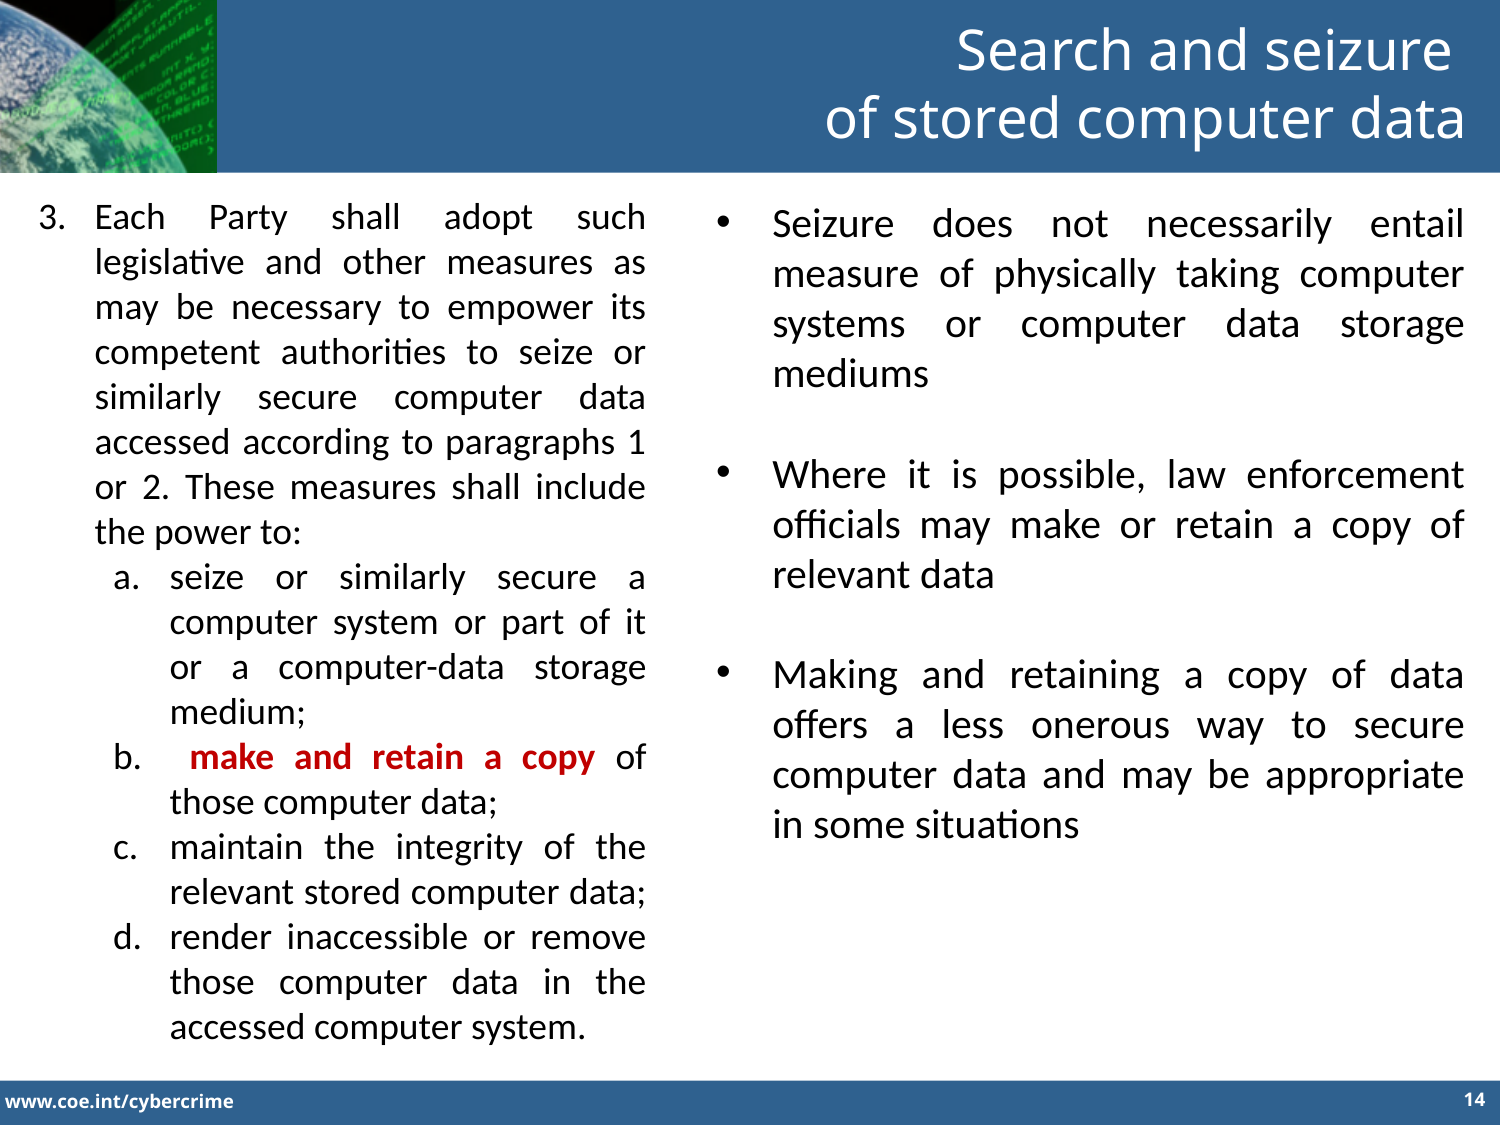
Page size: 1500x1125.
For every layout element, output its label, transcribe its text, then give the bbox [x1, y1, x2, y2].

text_box Seizure does not necessarily entail measure of physically taking computer systems or computer data storage mediums Where it is possible, law enforcement officials may make or retain a copy of relevant data Making and retaining a copy of data offers a less onerous way to secure computer data and may be appropriate in some situations [701, 188, 1480, 854]
text_box Search and seizure of stored computer data [230, 7, 1483, 157]
picture [0, 0, 217, 173]
text_box Each Party shall adopt such legislative and other measures as may be necessary to empower its competent authorities to seize or similarly secure computer data accessed according to paragraphs 1 or 2. These measures shall include the power to: seize or similarly secure a computer system or part of it or a computer-data storage medium; make and retain a copy of those computer data; maintain the integrity of the relevant stored computer data; render inaccessible or remove those computer data in the accessed computer system. [23, 184, 662, 1055]
